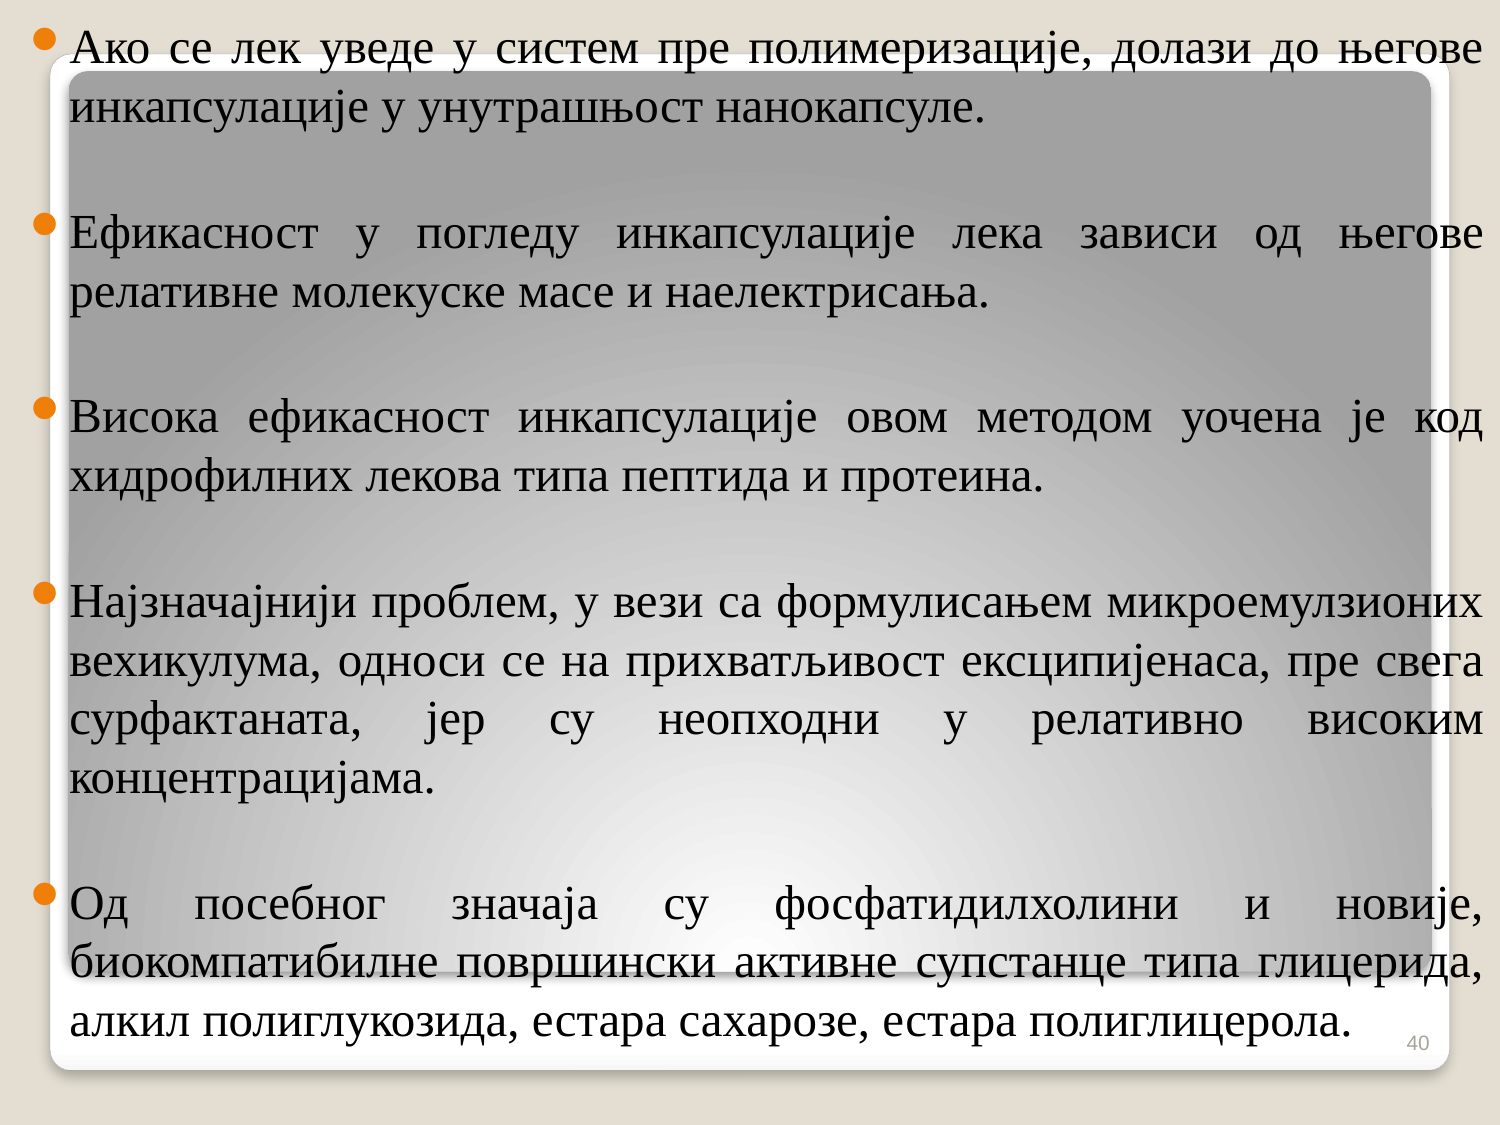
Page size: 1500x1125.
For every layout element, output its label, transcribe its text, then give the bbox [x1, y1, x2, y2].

list Ако се лек уведе у систем пре полимеризације, долази до његове инкапсулације у унутрашњост нанокапсуле. Ефикасност у погледу инкапсулације лека зависи од његове релативне молекуске масе и наелектрисања. Висока ефикасност инкапсулације овом методом уочена је код хидрофилних лекова типа пептида и протеина. Најзначајнији проблем, у вези са формулисањем микроемулзионих вехикулума, односи се на прихватљивост ексципијенаса, пре свега сурфактаната, јер су неопходни у релативно високим концентрацијама. Од посебног значаја су фосфатидилхолини и новије, биокомпатибилне површински активне супстанце типа глицерида, алкил полиглукозида, естара сахарозе, естара полиглицерола. [0, 0, 1500, 1125]
slide_number 40 [1369, 1002, 1445, 1063]
